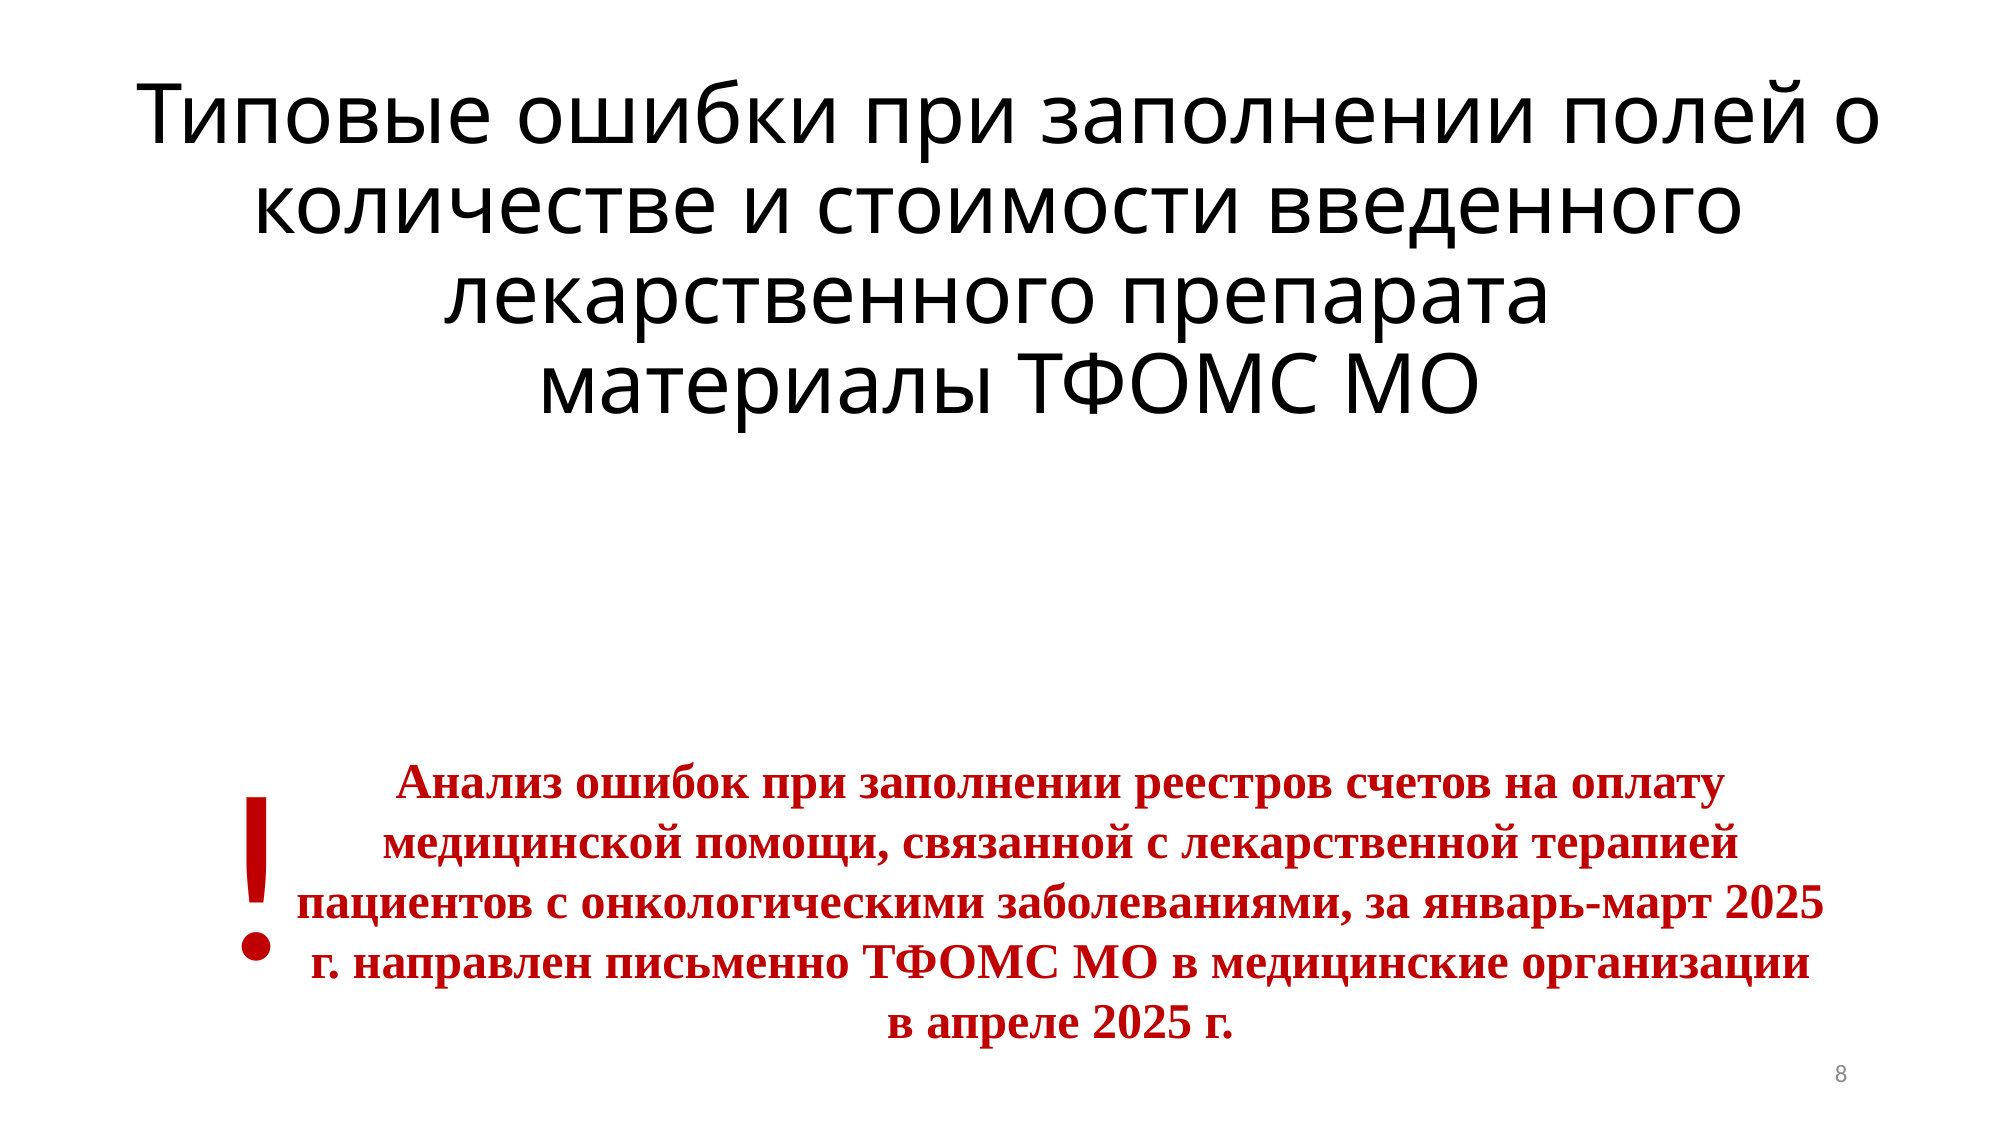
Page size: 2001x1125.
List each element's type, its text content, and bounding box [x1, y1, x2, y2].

text_box ! [202, 712, 361, 1015]
title Типовые ошибки при заполнении полей о количестве и стоимости введенного лекарственного препарата материалы ТФОМС МО [100, 27, 1920, 439]
text_box Анализ ошибок при заполнении реестров счетов на оплату медицинской помощи, связанной с лекарственной терапией пациентов с онкологическими заболеваниями, за январь-март 2025 г. направлен письменно ТФОМС МО в медицинские организации в апреле 2025 г. [281, 741, 1840, 1057]
slide_number 8 [1412, 1042, 1863, 1103]
